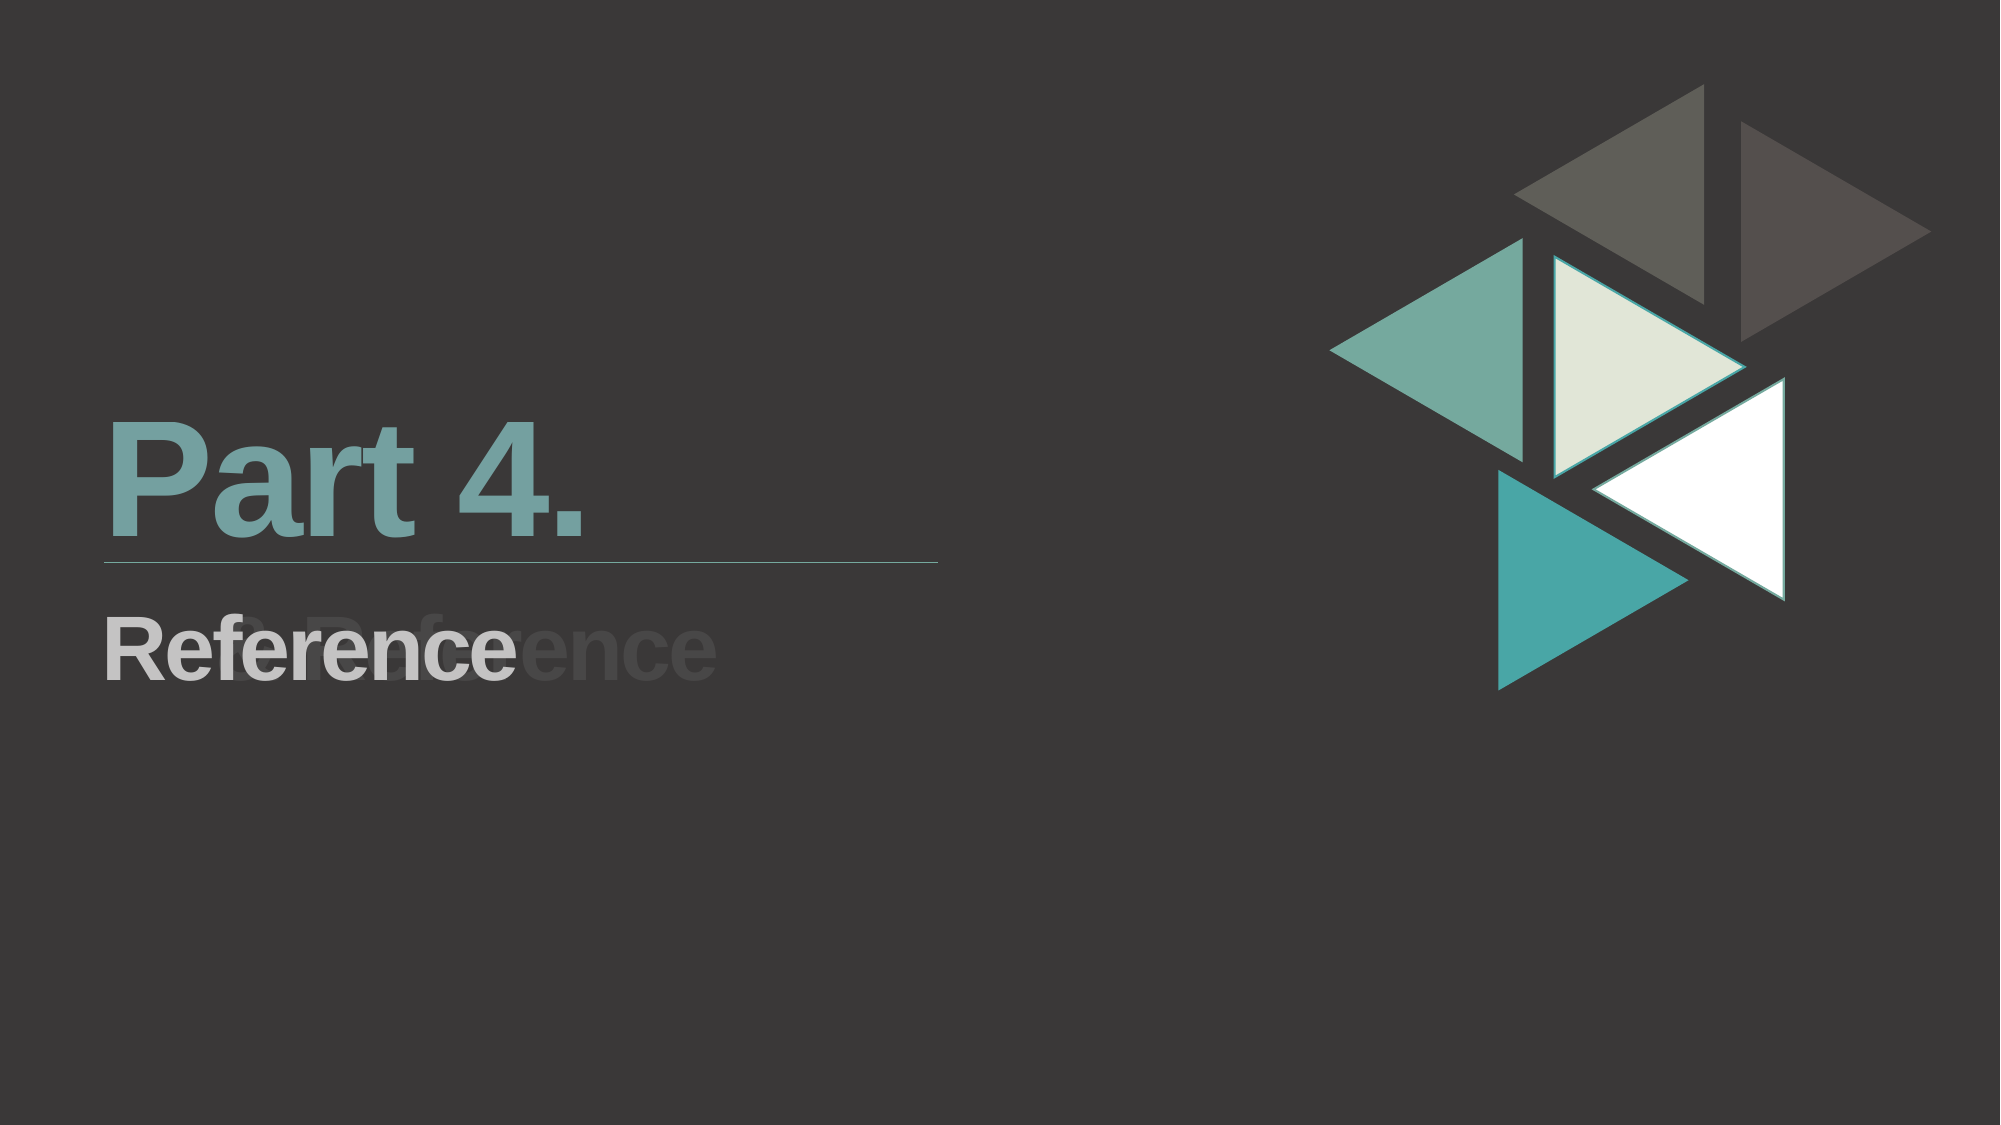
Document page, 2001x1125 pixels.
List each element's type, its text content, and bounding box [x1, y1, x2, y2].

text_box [1331, 84, 1932, 691]
text_box Part 4. [87, 362, 609, 578]
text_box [95, 580, 722, 708]
